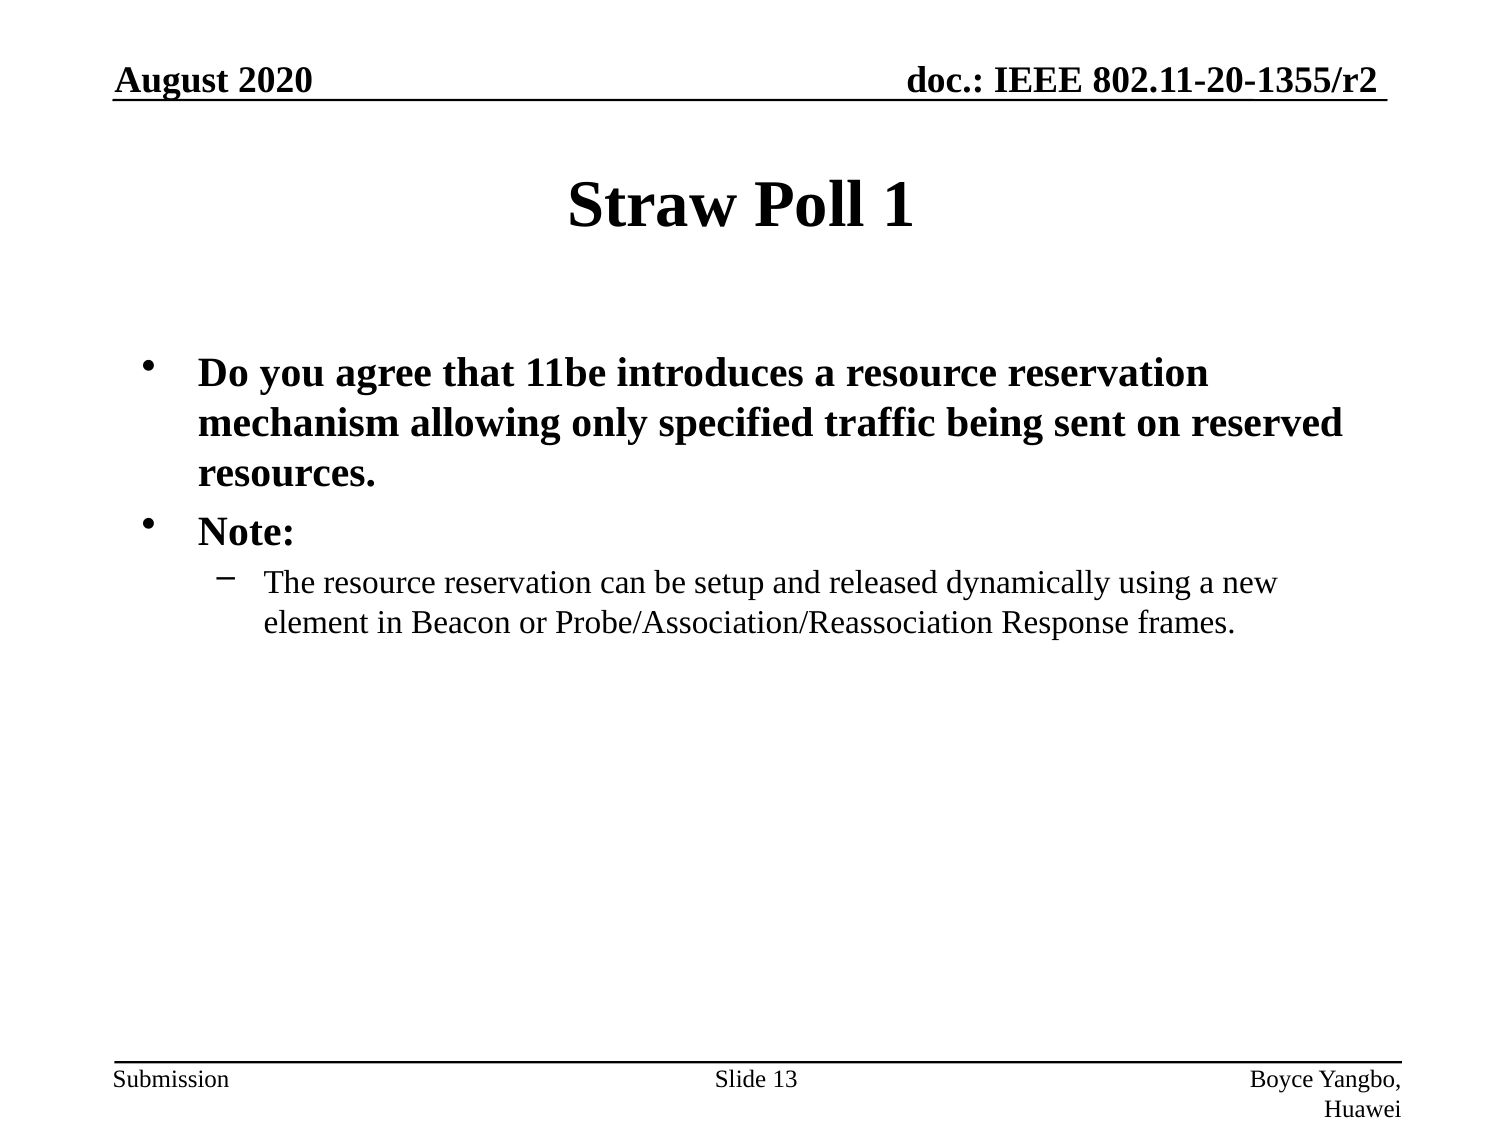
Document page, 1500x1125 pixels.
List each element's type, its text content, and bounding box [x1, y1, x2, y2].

slide_number Slide 13 [712, 1061, 800, 1093]
title Straw Poll 1 [112, 112, 1388, 288]
footer Boyce Yangbo, Huawei [1186, 1061, 1402, 1093]
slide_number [114, 54, 316, 101]
list Do you agree that 11be introduces a resource reservation mechanism allowing only specified traffic being sent on reserved resources. Note: The resource reservation can be setup and released dynamically using a new element in Beacon or Probe/Association/Reassociation Response frames. [126, 337, 1402, 1013]
